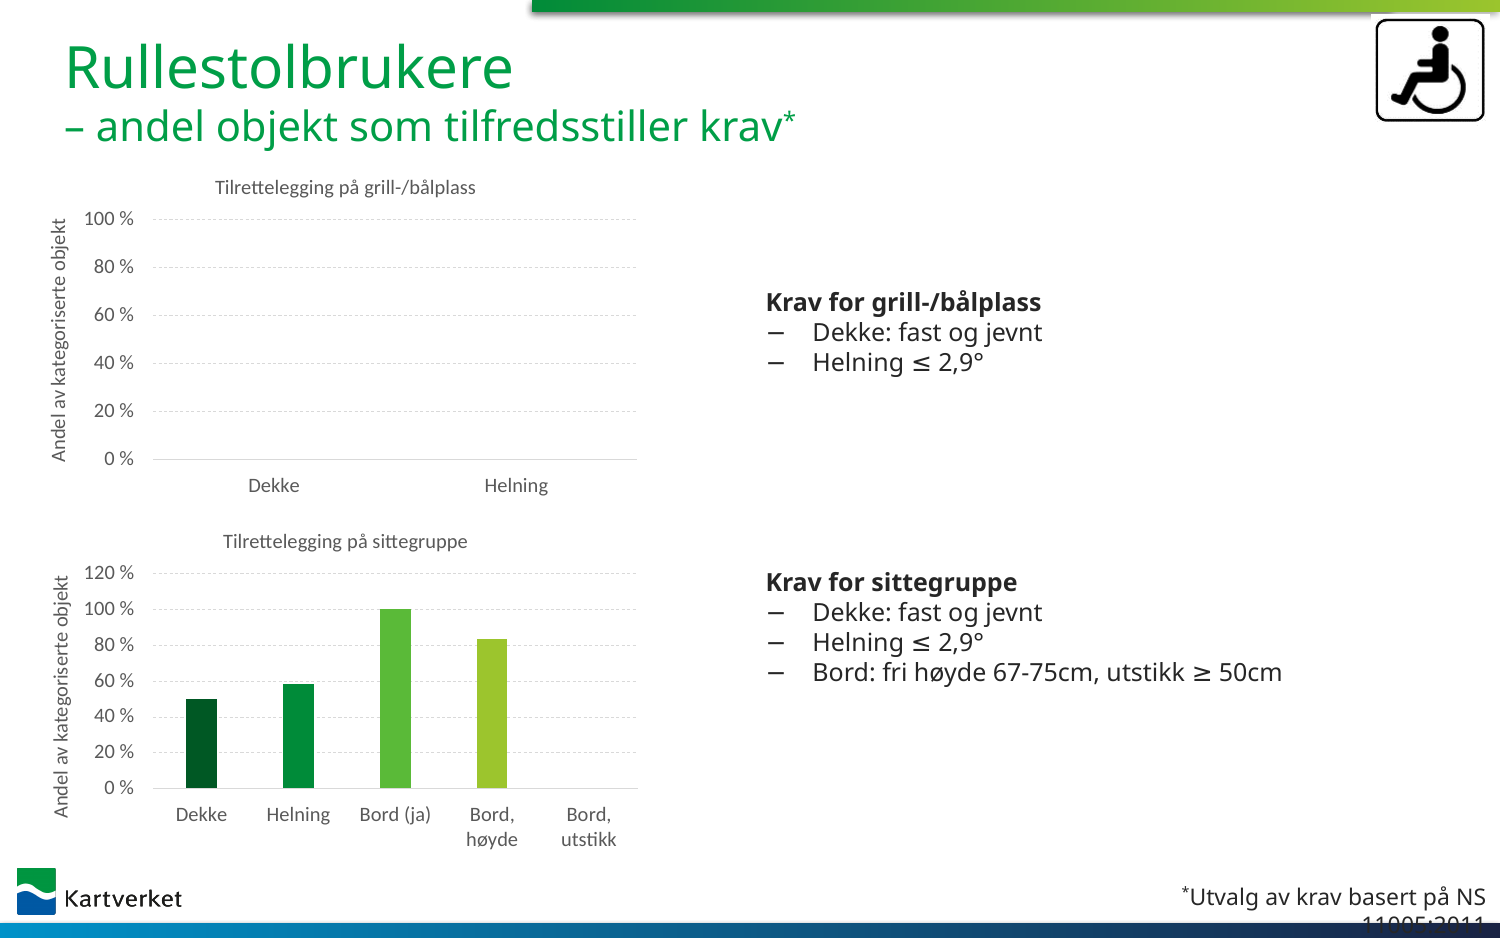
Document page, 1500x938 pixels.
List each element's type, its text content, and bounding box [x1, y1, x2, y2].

text_box Rullestolbrukere – andel objekt som tilfredsstiller krav* [49, 14, 1431, 158]
text_box Krav for sittegruppe Dekke: fast og jevnt Helning ≤ 2,9° Bord: fri høyde 67-75cm, utstikk ≥ 50cm [750, 559, 1500, 694]
picture [41, 166, 650, 505]
text_box Krav for grill-/bålplass Dekke: fast og jevnt Helning ≤ 2,9° [750, 279, 1452, 384]
picture [1371, 13, 1491, 127]
picture [41, 520, 650, 859]
text_box *Utvalg av krav basert på NS 11005:2011 [1068, 873, 1500, 938]
